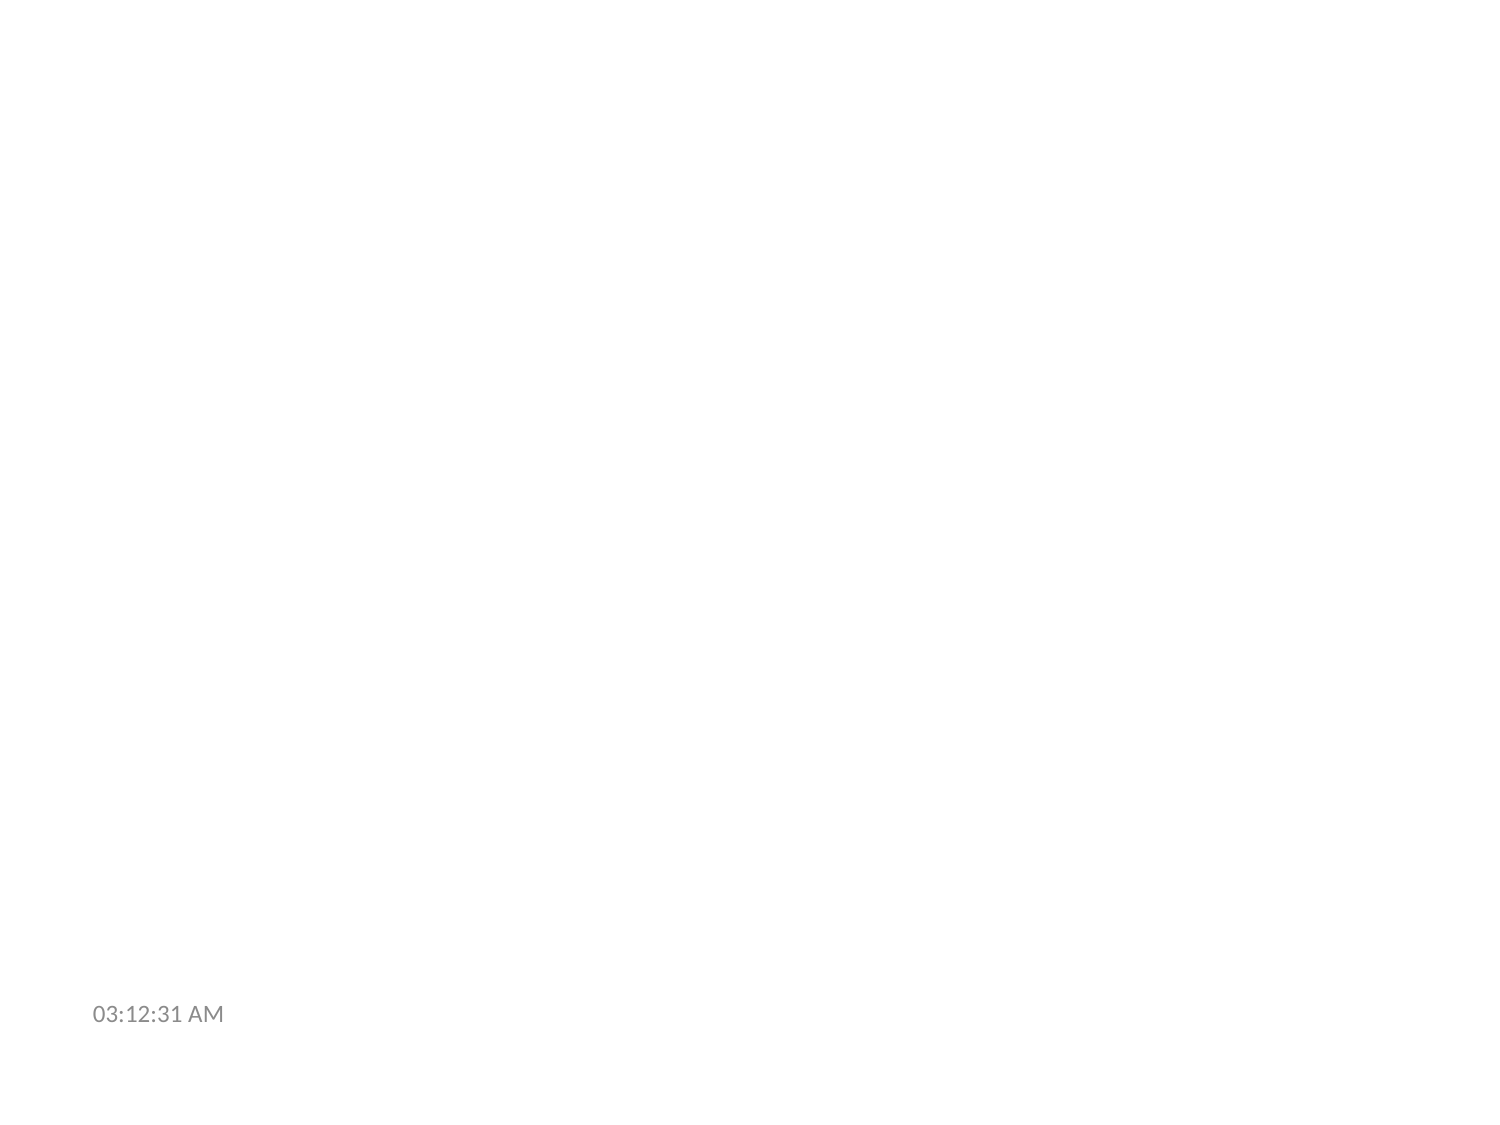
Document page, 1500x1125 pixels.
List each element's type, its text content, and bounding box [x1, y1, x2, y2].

text_box 3:35:09 PM [77, 982, 428, 1043]
